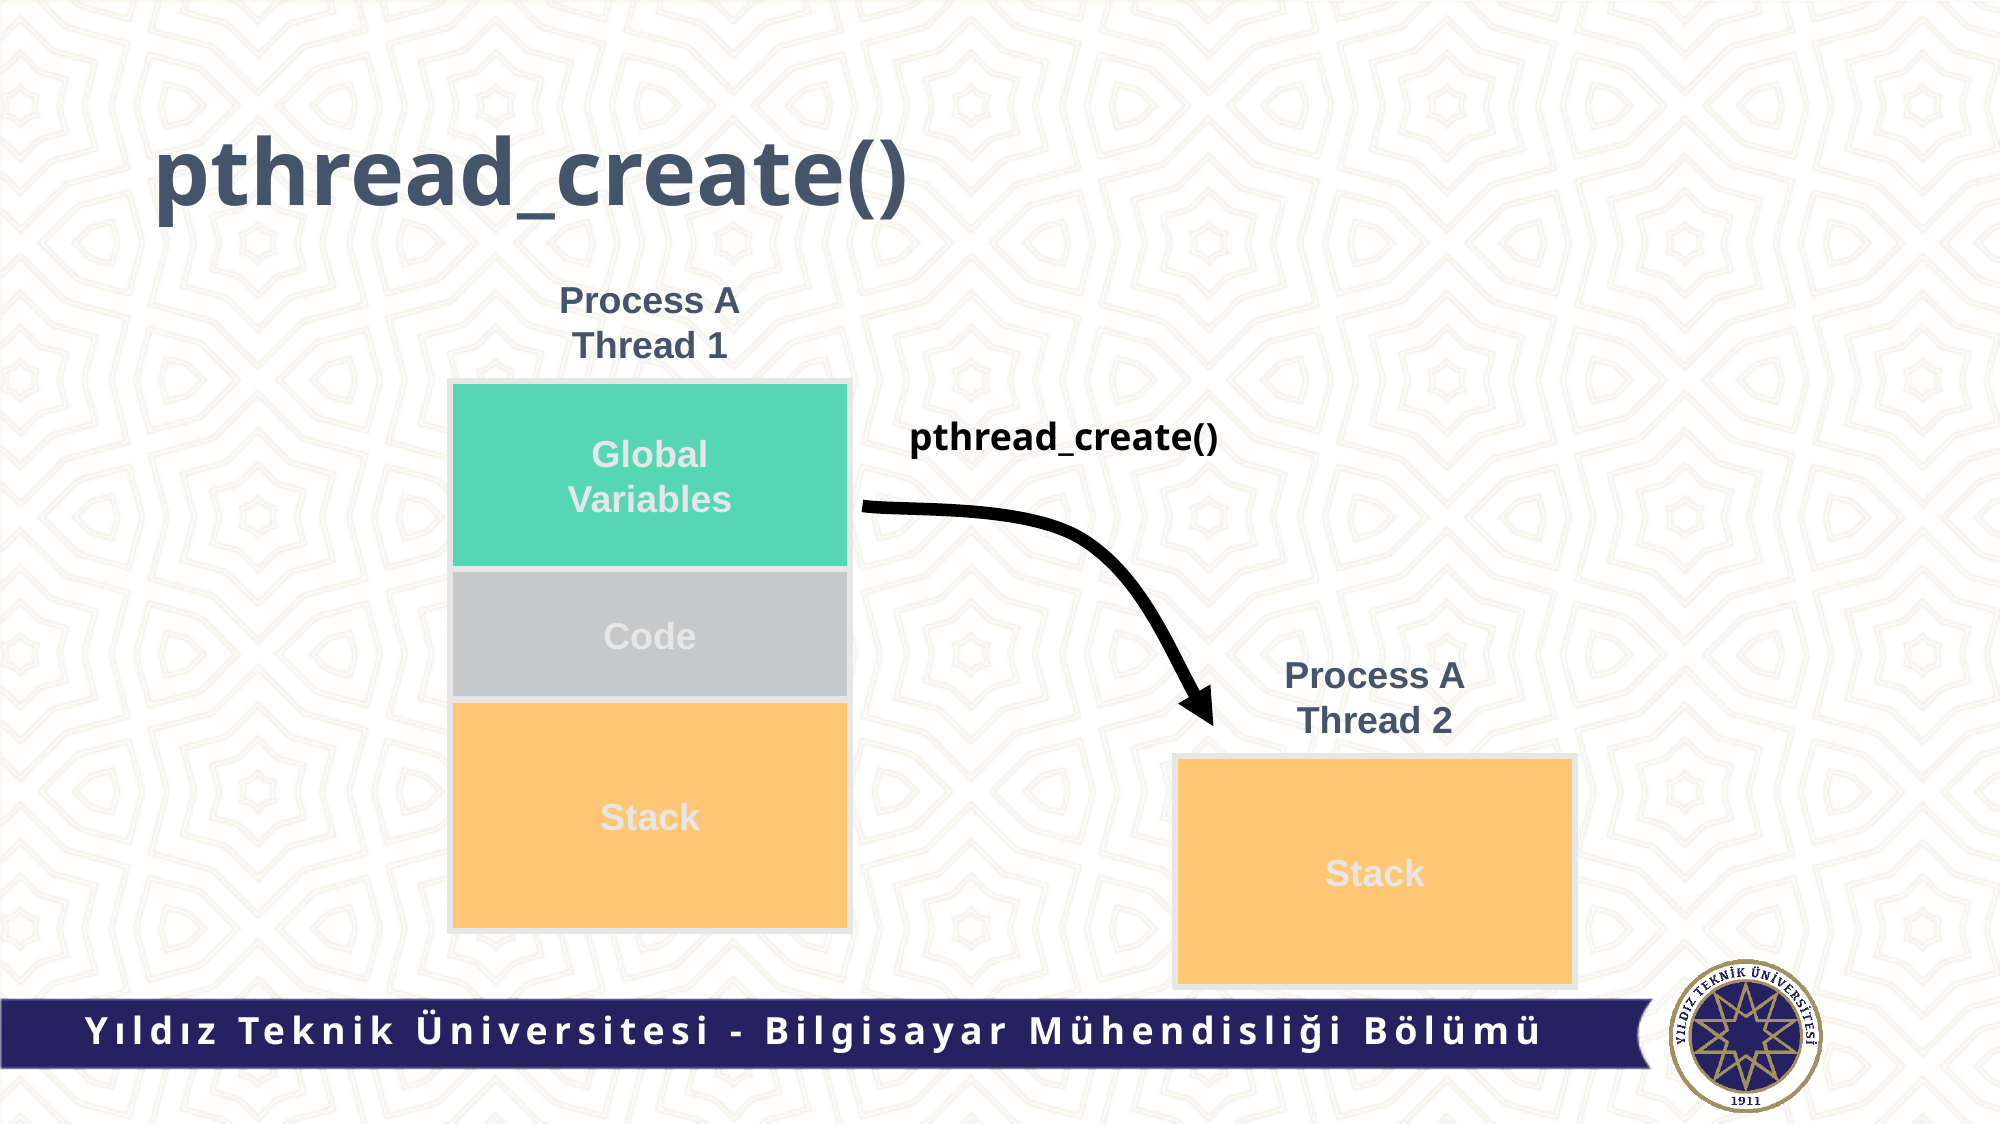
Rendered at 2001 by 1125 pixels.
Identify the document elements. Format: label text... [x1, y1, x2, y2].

text_box pthread_create() [894, 405, 1234, 466]
footer Yıldız Teknik Üniversitesi - Bilgisayar Mühendisliği Bölümü [0, 997, 1628, 1069]
picture [0, 0, 2000, 1125]
text_box [862, 505, 1214, 727]
title pthread_create() [137, 59, 1863, 278]
text_box Process A Thread 1 [450, 280, 850, 362]
text_box Stack [1175, 755, 1575, 988]
text_box Process A Thread 2 [1175, 655, 1575, 737]
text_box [449, 380, 850, 931]
